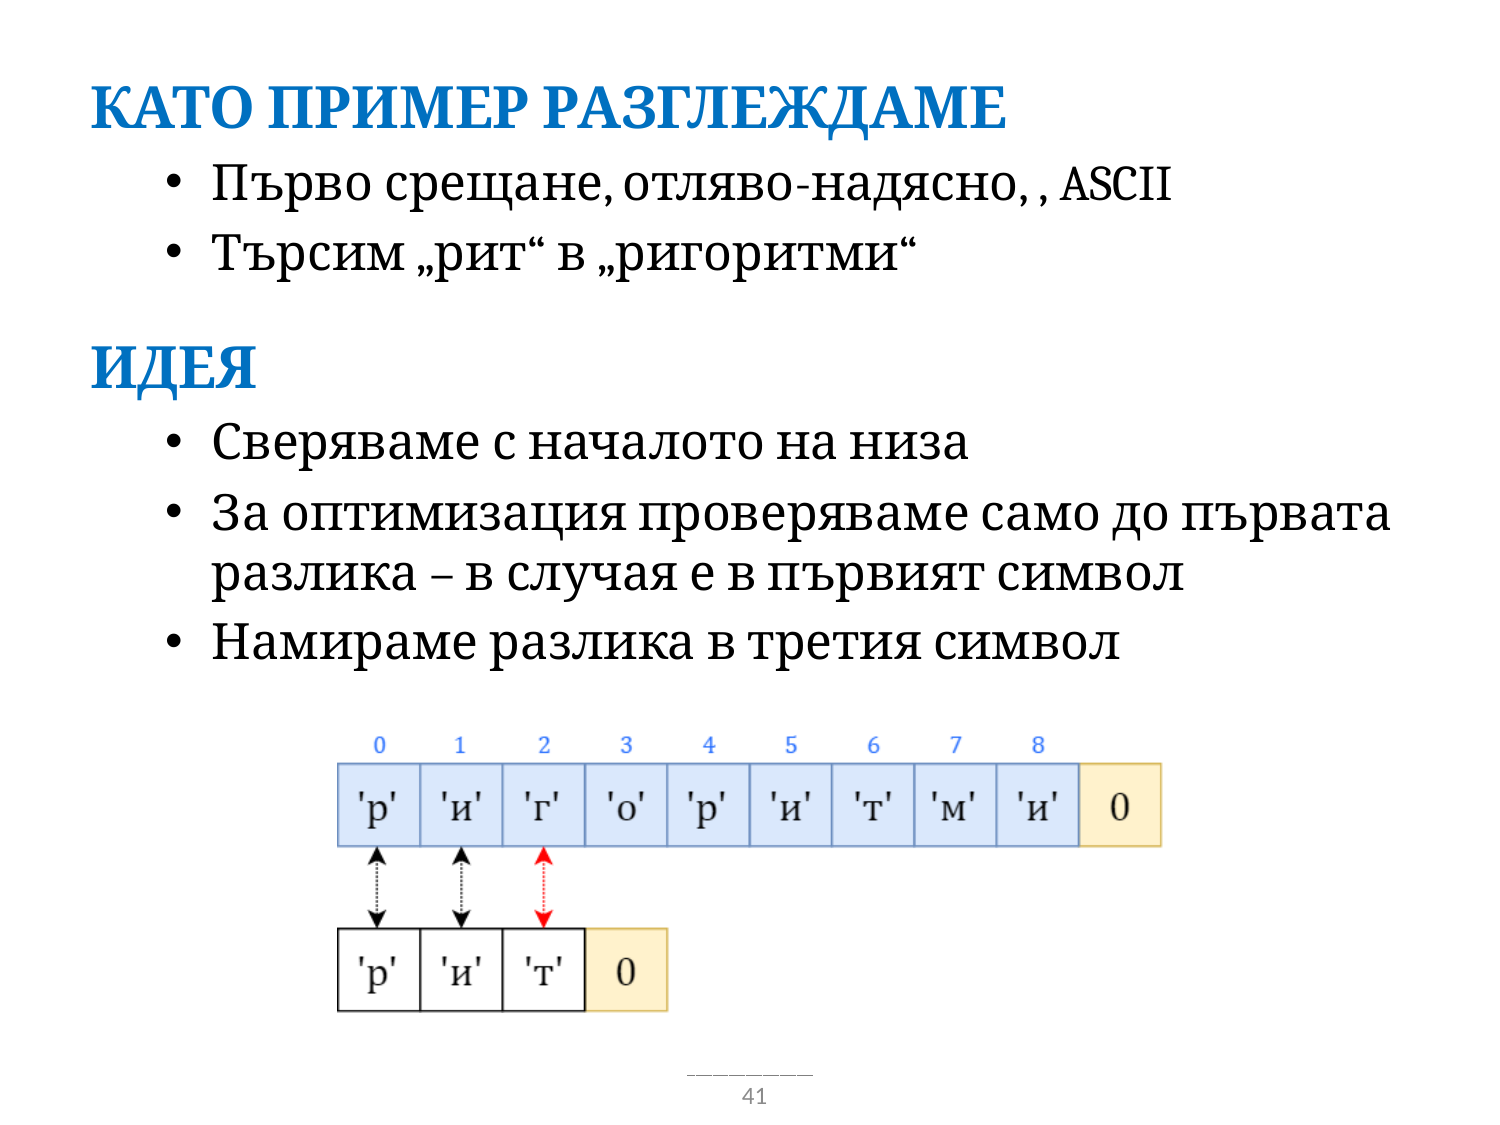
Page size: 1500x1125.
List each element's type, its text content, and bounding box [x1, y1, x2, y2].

slide_number 41 [579, 1065, 930, 1125]
picture [337, 701, 1163, 1013]
